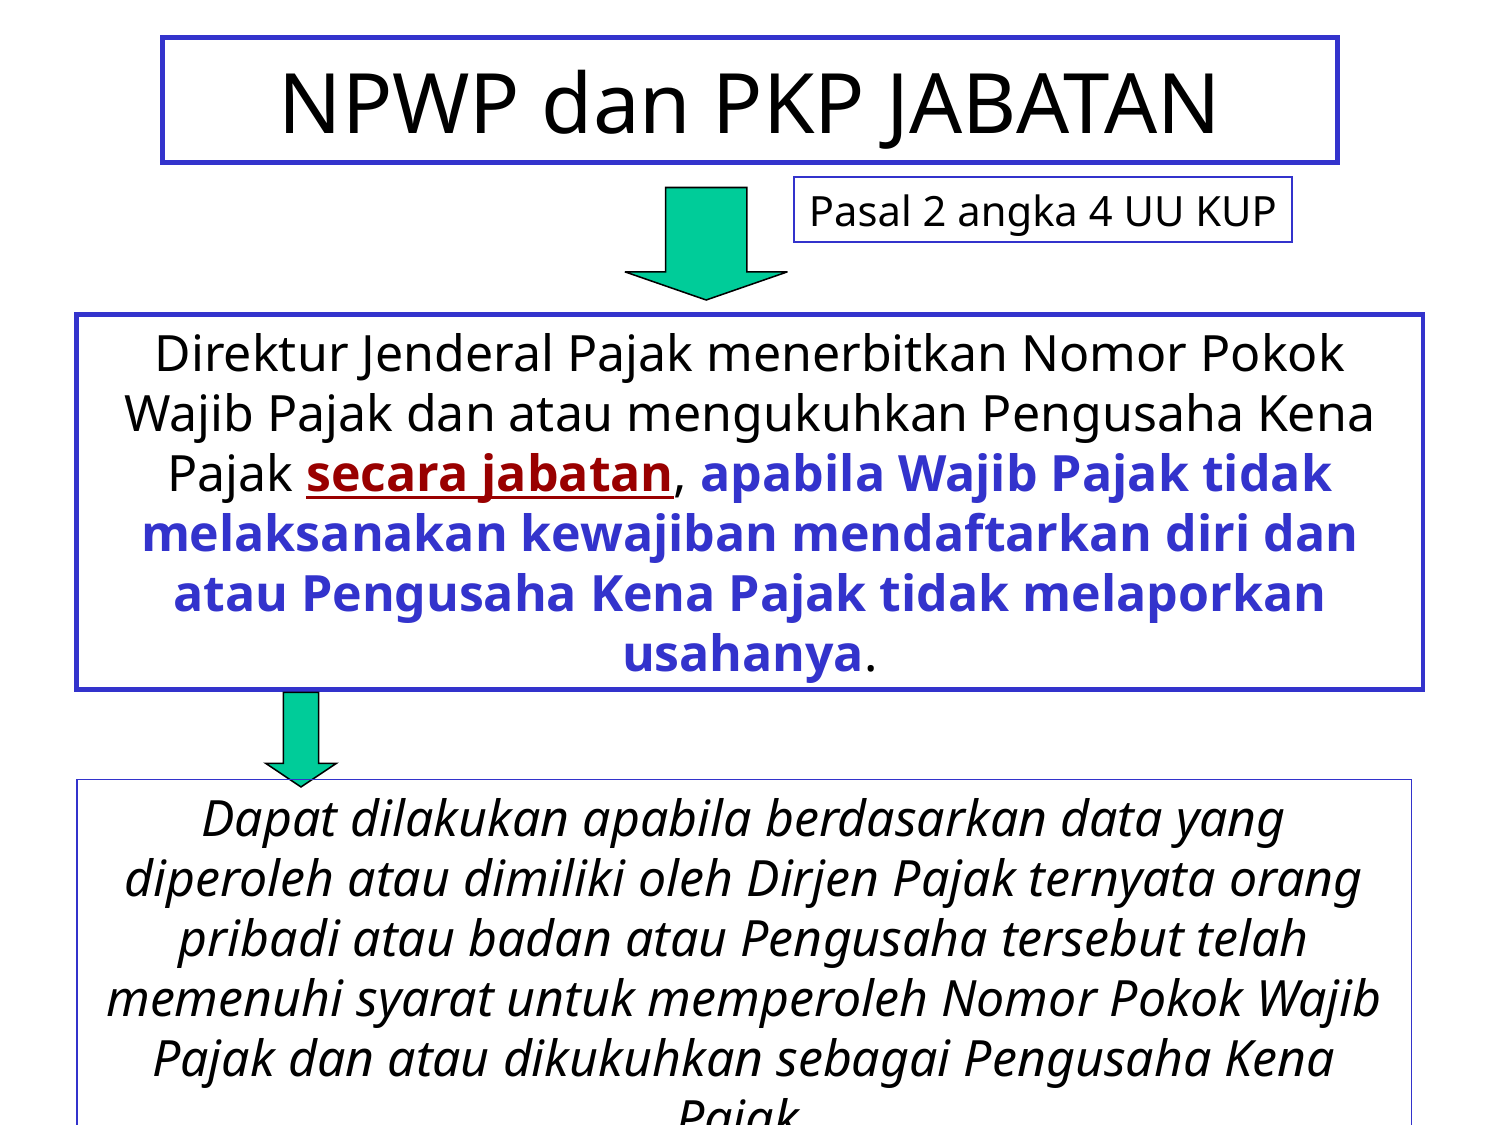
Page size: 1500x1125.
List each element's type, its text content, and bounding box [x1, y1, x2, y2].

text_box Direktur Jenderal Pajak menerbitkan Nomor Pokok Wajib Pajak dan atau mengukuhkan Pengusaha Kena Pajak secara jabatan, apabila Wajib Pajak tidak melaksanakan kewajiban mendaftarkan diri dan atau Pengusaha Kena Pajak tidak melaporkan usahanya. [76, 314, 1424, 690]
text_box [624, 187, 788, 300]
text_box Pasal 2 angka 4 UU KUP [793, 176, 1292, 242]
text_box Dapat dilakukan apabila berdasarkan data yang diperoleh atau dimiliki oleh Dirjen Pajak ternyata orang pribadi atau badan atau Pengusaha tersebut telah memenuhi syarat untuk memperoleh Nomor Pokok Wajib Pajak dan atau dikukuhkan sebagai Pengusaha Kena Pajak. [76, 779, 1412, 1125]
text_box [265, 692, 337, 779]
title NPWP dan PKP JABATAN [162, 37, 1338, 163]
